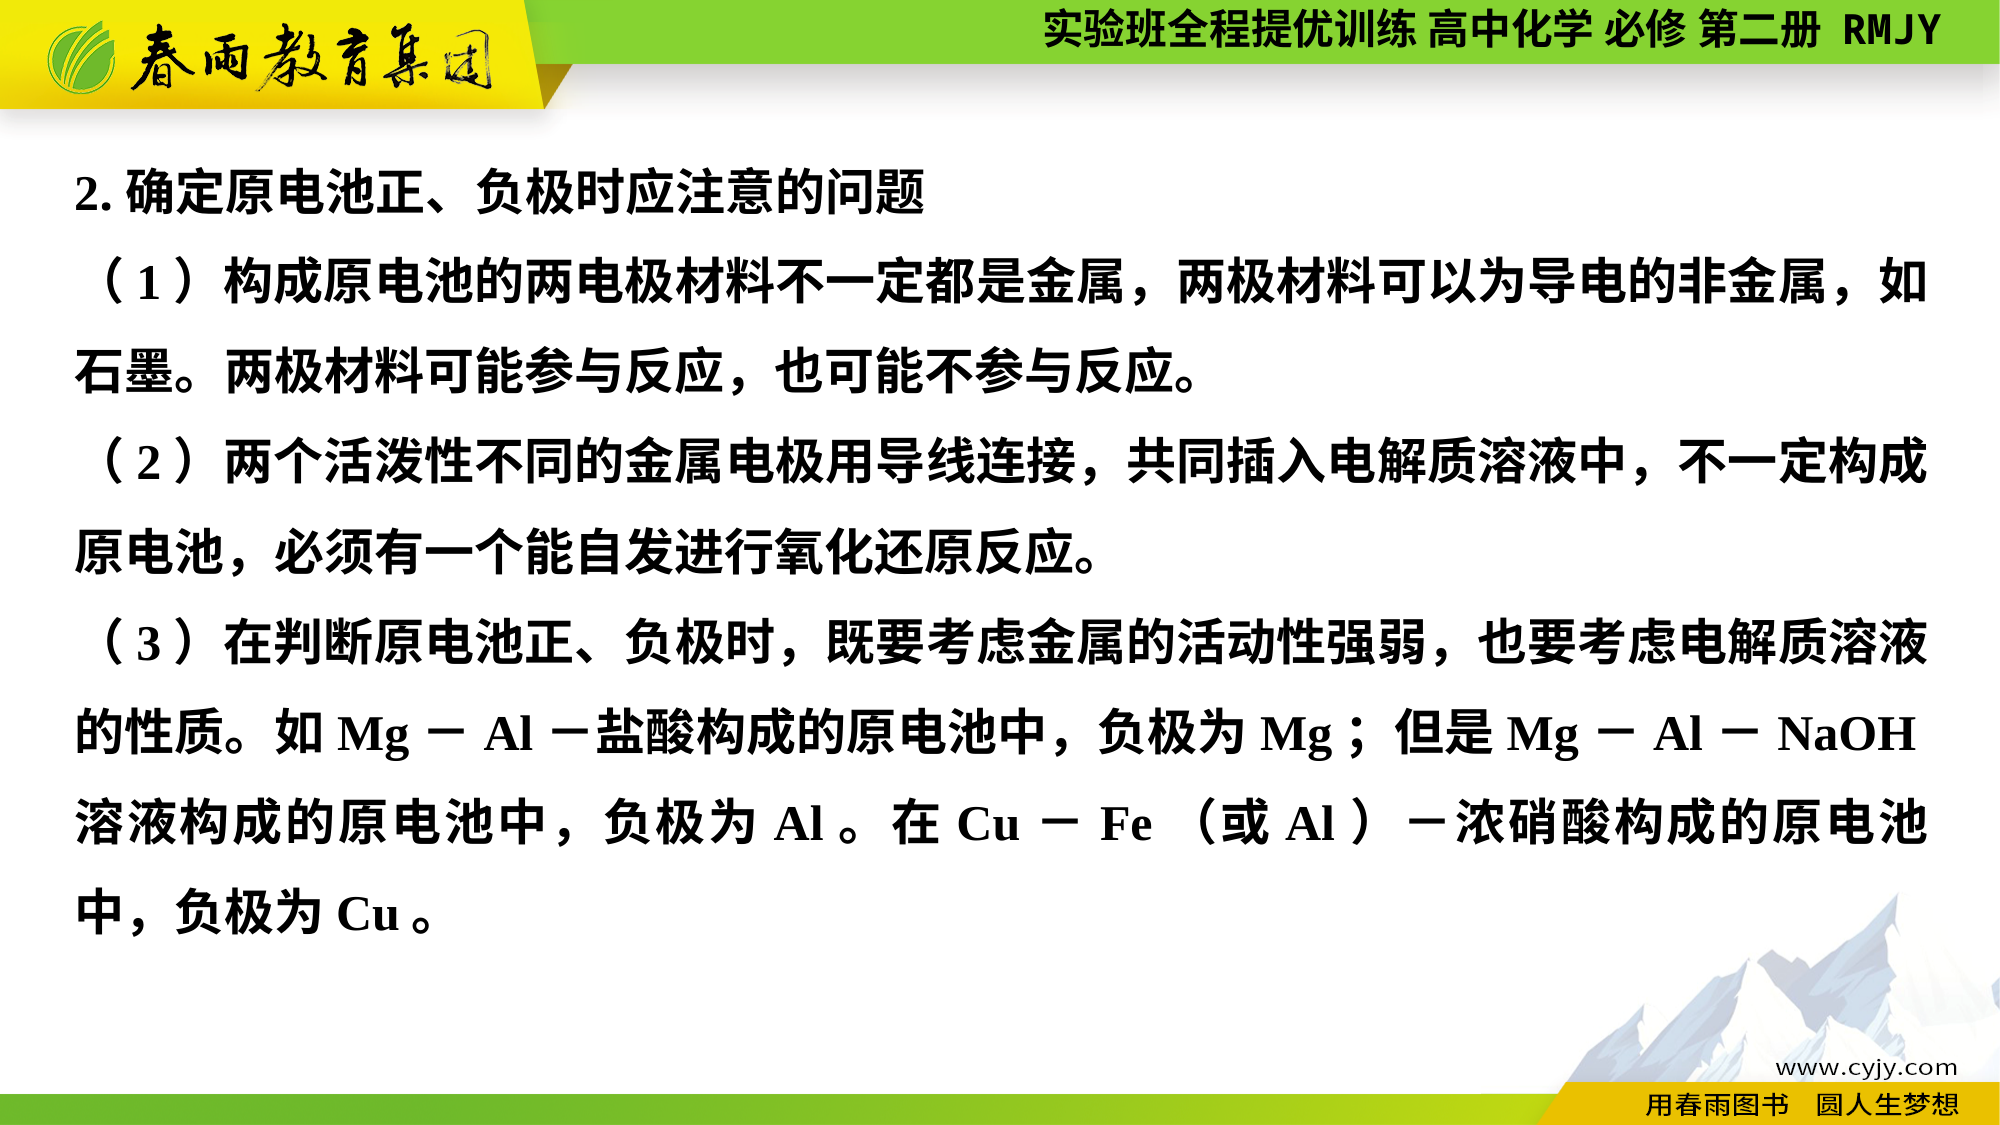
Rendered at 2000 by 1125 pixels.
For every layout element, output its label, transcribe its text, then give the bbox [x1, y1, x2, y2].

picture [0, 0, 2000, 1125]
list 2.确定原电池正、负极时应注意的问题 （1）构成原电池的两电极材料不一定都是金属，两极材料可以为导电的非金属，如石墨。两极材料可能参与反应，也可能不参与反应。 （2）两个活泼性不同的金属电极用导线连接，共同插入电解质溶液中，不一定构成原电池，必须有一个能自发进行氧化还原反应。 （3）在判断原电池正、负极时，既要考虑金属的活动性强弱，也要考虑电解质溶液的性质。如Mg－Al－盐酸构成的原电池中，负极为Mg；但是Mg－Al－NaOH溶液构成的原电池中，负极为Al。在Cu－Fe（或Al）－浓硝酸构成的原电池中，负极为Cu。 [59, 122, 1944, 956]
